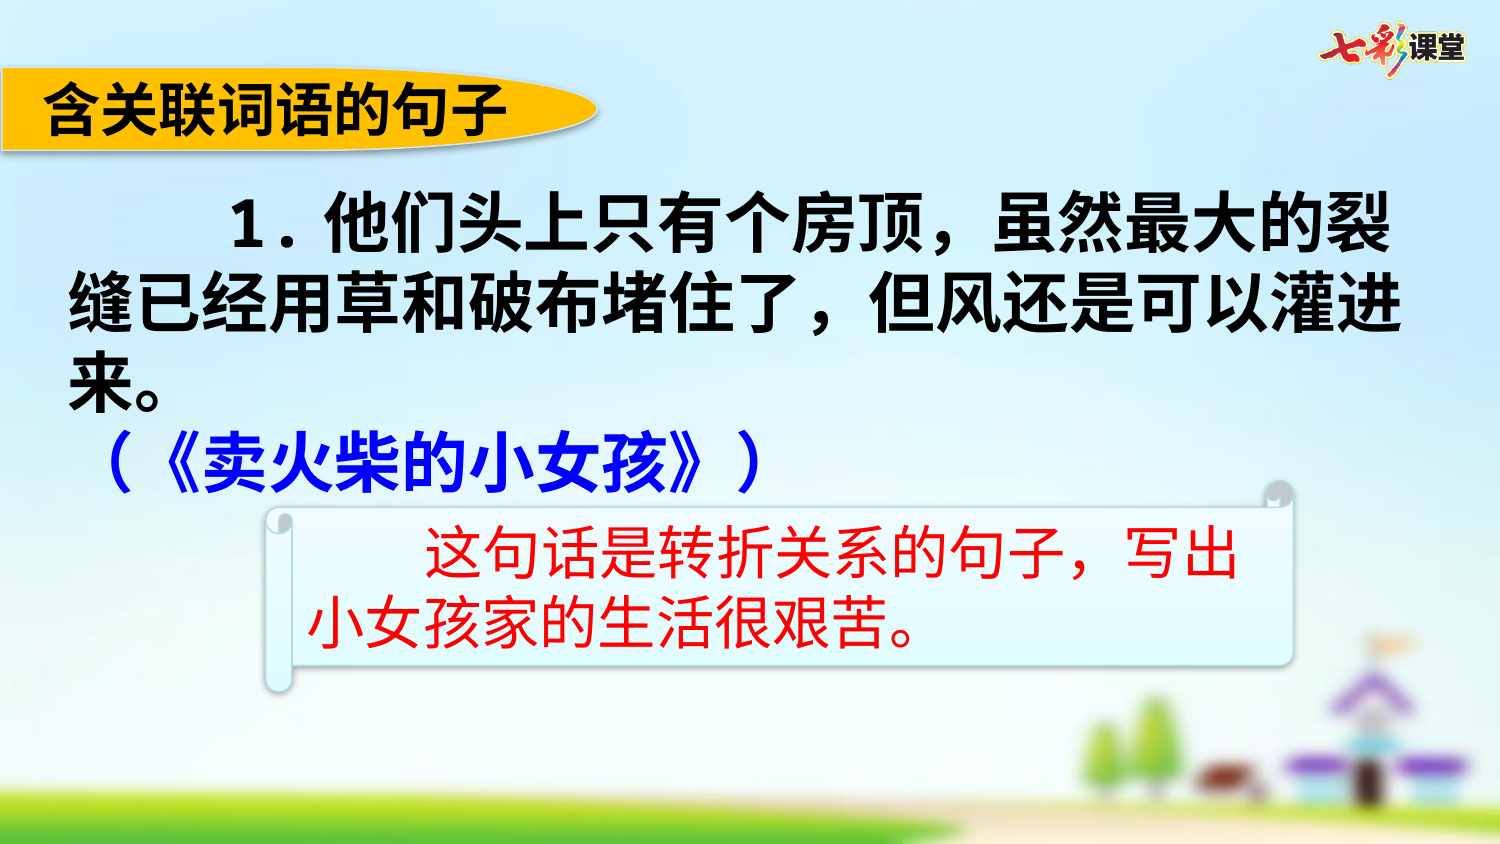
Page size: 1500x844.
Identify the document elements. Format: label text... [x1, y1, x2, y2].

text_box 1.他们头上只有个房顶，虽然最大的裂缝已经用草和破布堵住了，但风还是可以灌进来。 （《卖火柴的小女孩》） [53, 173, 1465, 509]
text_box 这句话是转折关系的句子，写出小女孩家的生活很艰苦。 [264, 480, 1295, 693]
picture [0, 0, 1500, 844]
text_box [0, 67, 605, 151]
